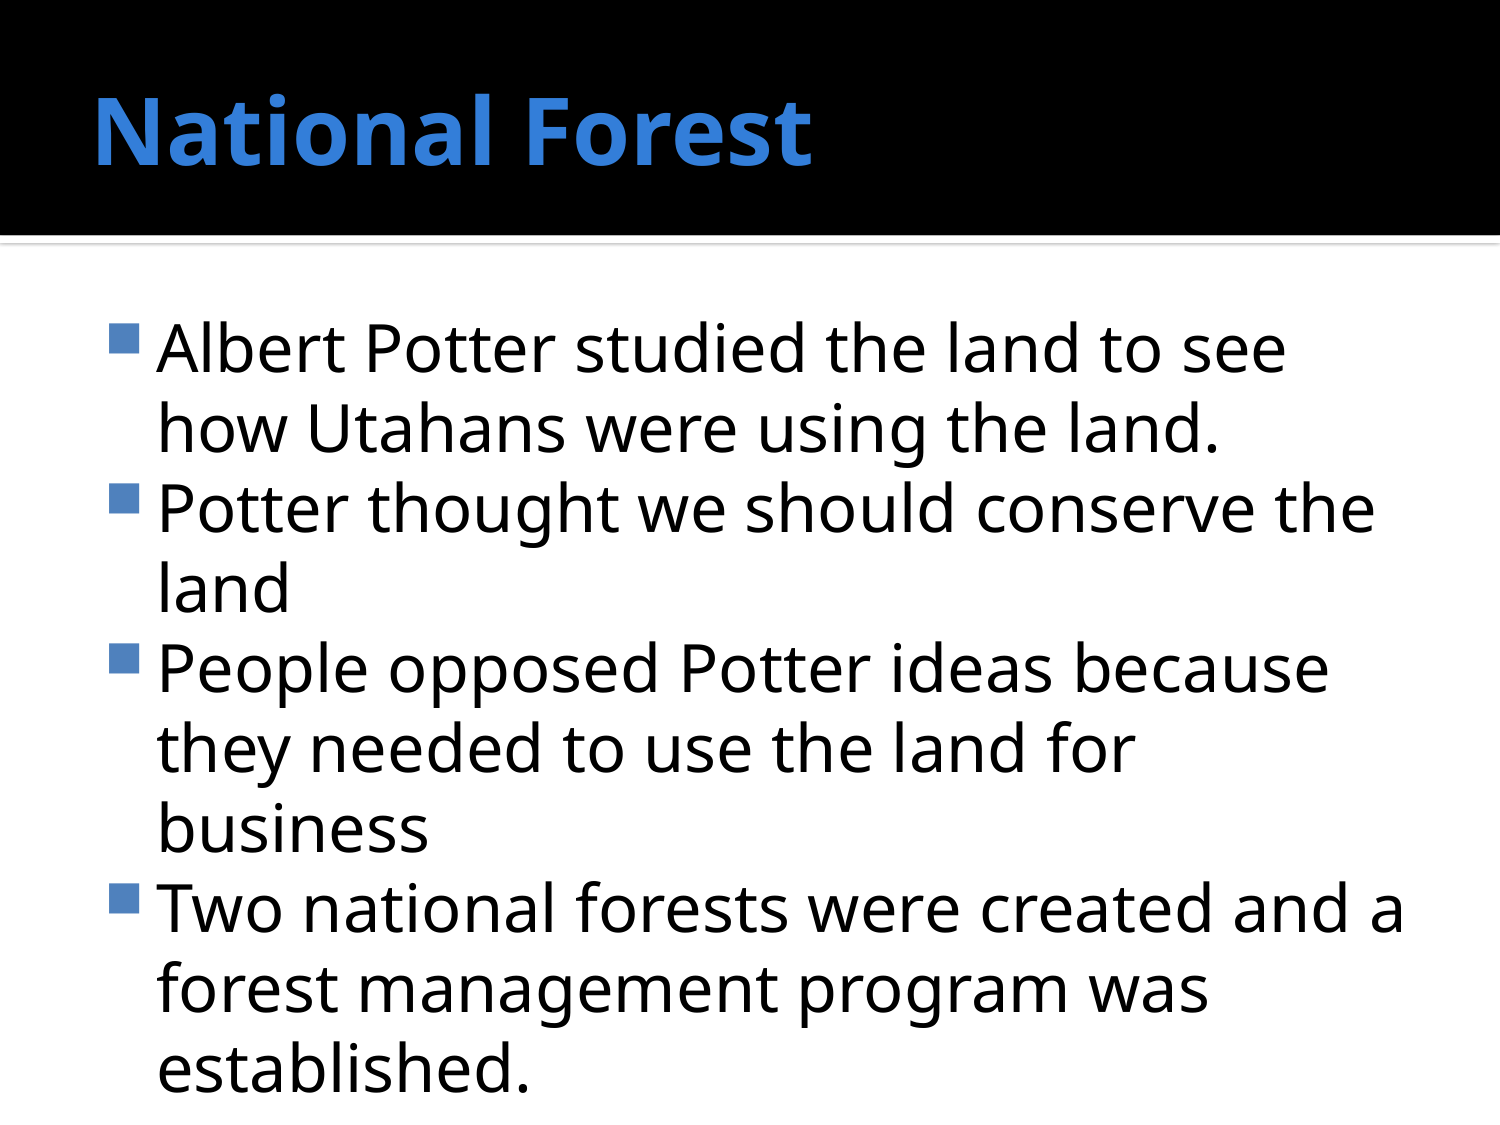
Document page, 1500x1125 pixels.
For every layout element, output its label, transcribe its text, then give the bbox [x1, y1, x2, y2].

title National Forest [75, 25, 1425, 231]
list Albert Potter studied the land to see how Utahans were using the land. Potter thought we should conserve the land People opposed Potter ideas because they needed to use the land for business Two national forests were created and a forest management program was established. [75, 291, 1425, 1050]
